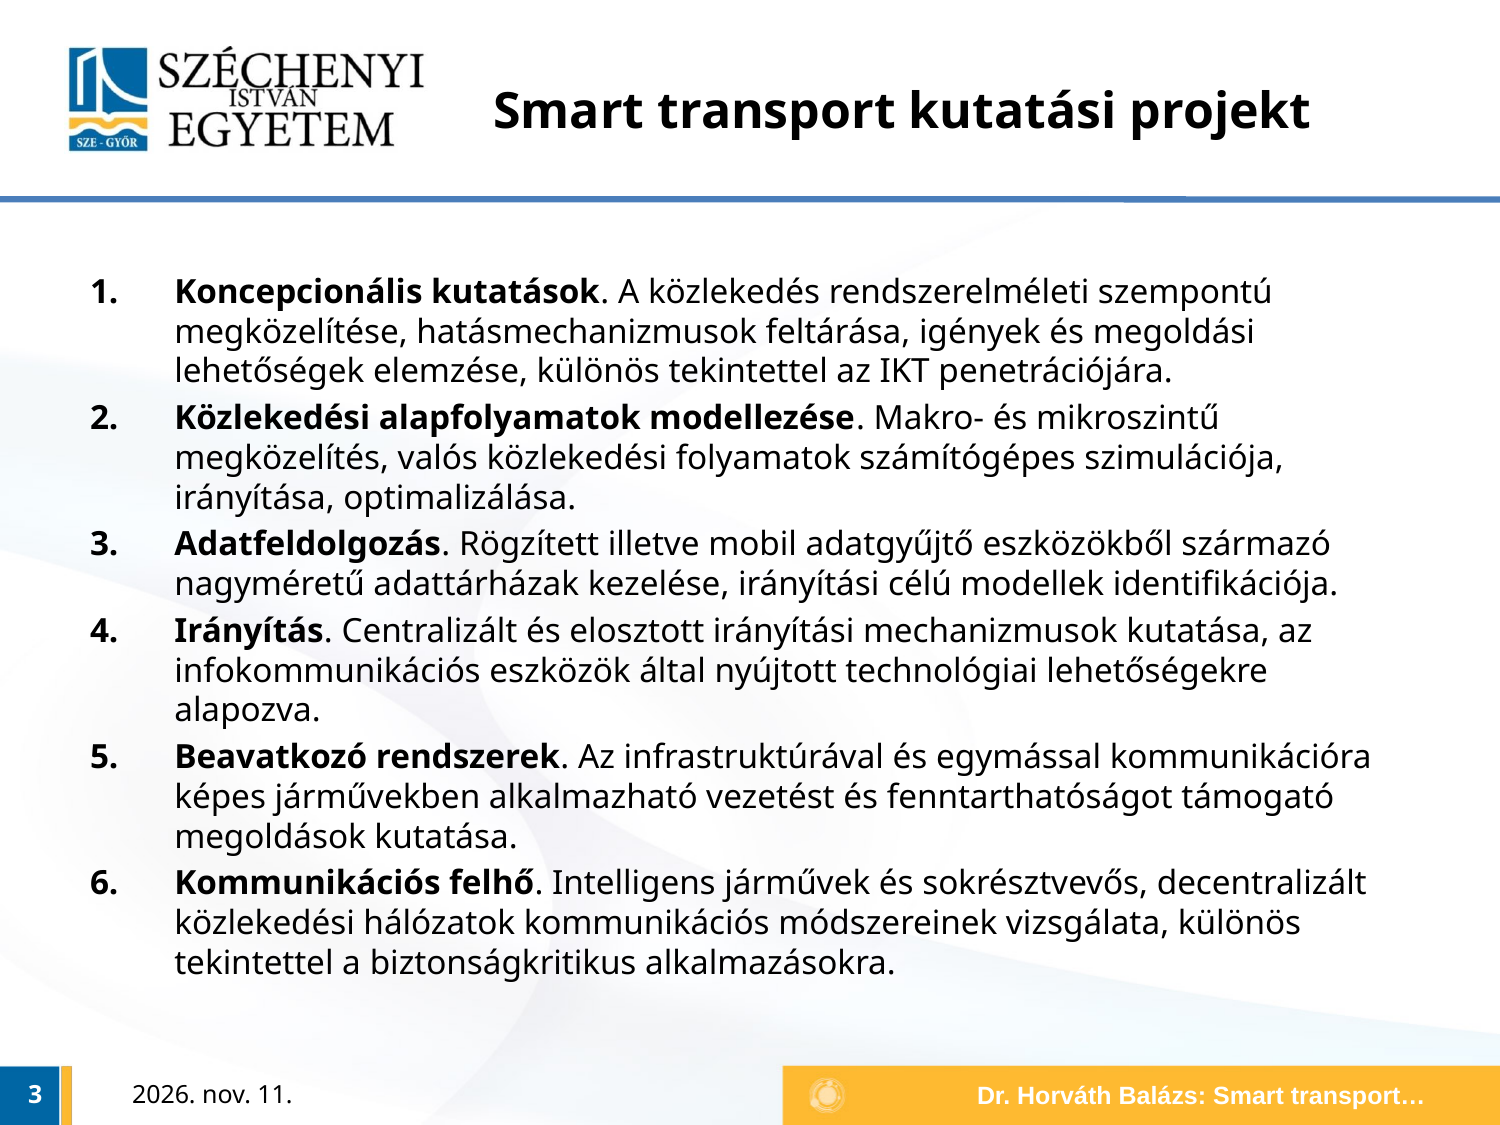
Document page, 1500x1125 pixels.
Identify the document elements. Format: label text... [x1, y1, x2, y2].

picture [0, 0, 1500, 196]
slide_number 3 [0, 1065, 71, 1125]
slide_number 2014. szeptember 10. [117, 1065, 550, 1125]
picture [0, 203, 1500, 1125]
footer Dr. Horváth Balázs: Smart transport… [878, 1065, 1442, 1125]
title Smart transport kutatási projekt [478, 45, 1425, 173]
list Koncepcionális kutatások. A közlekedés rendszerelméleti szempontú megközelítése, hatásmechanizmusok feltárása, igények és megoldási lehetőségek elemzése, különös tekintettel az IKT penetrációjára. Közlekedési alapfolyamatok modellezése. Makro- és mikroszintű megközelítés, valós közlekedési folyamatok számítógépes szimulációja, irányítása, optimalizálása. Adatfeldolgozás. Rögzített illetve mobil adatgyűjtő eszközökből származó nagyméretű adattárházak kezelése, irányítási célú modellek identifikációja. Irányítás. Centralizált és elosztott irányítási mechanizmusok kutatása, az infokommunikációs eszközök által nyújtott technológiai lehetőségekre alapozva. Beavatkozó rendszerek. Az infrastruktúrával és egymással kommunikációra képes járművekben alkalmazható vezetést és fenntarthatóságot támogató megoldások kutatása. Kommunikációs felhő. Intelligens járművek és sokrésztvevős, decentralizált közlekedési hálózatok kommunikációs módszereinek vizsgálata, különös tekintettel a biztonságkritikus alkalmazásokra. [75, 262, 1425, 1005]
